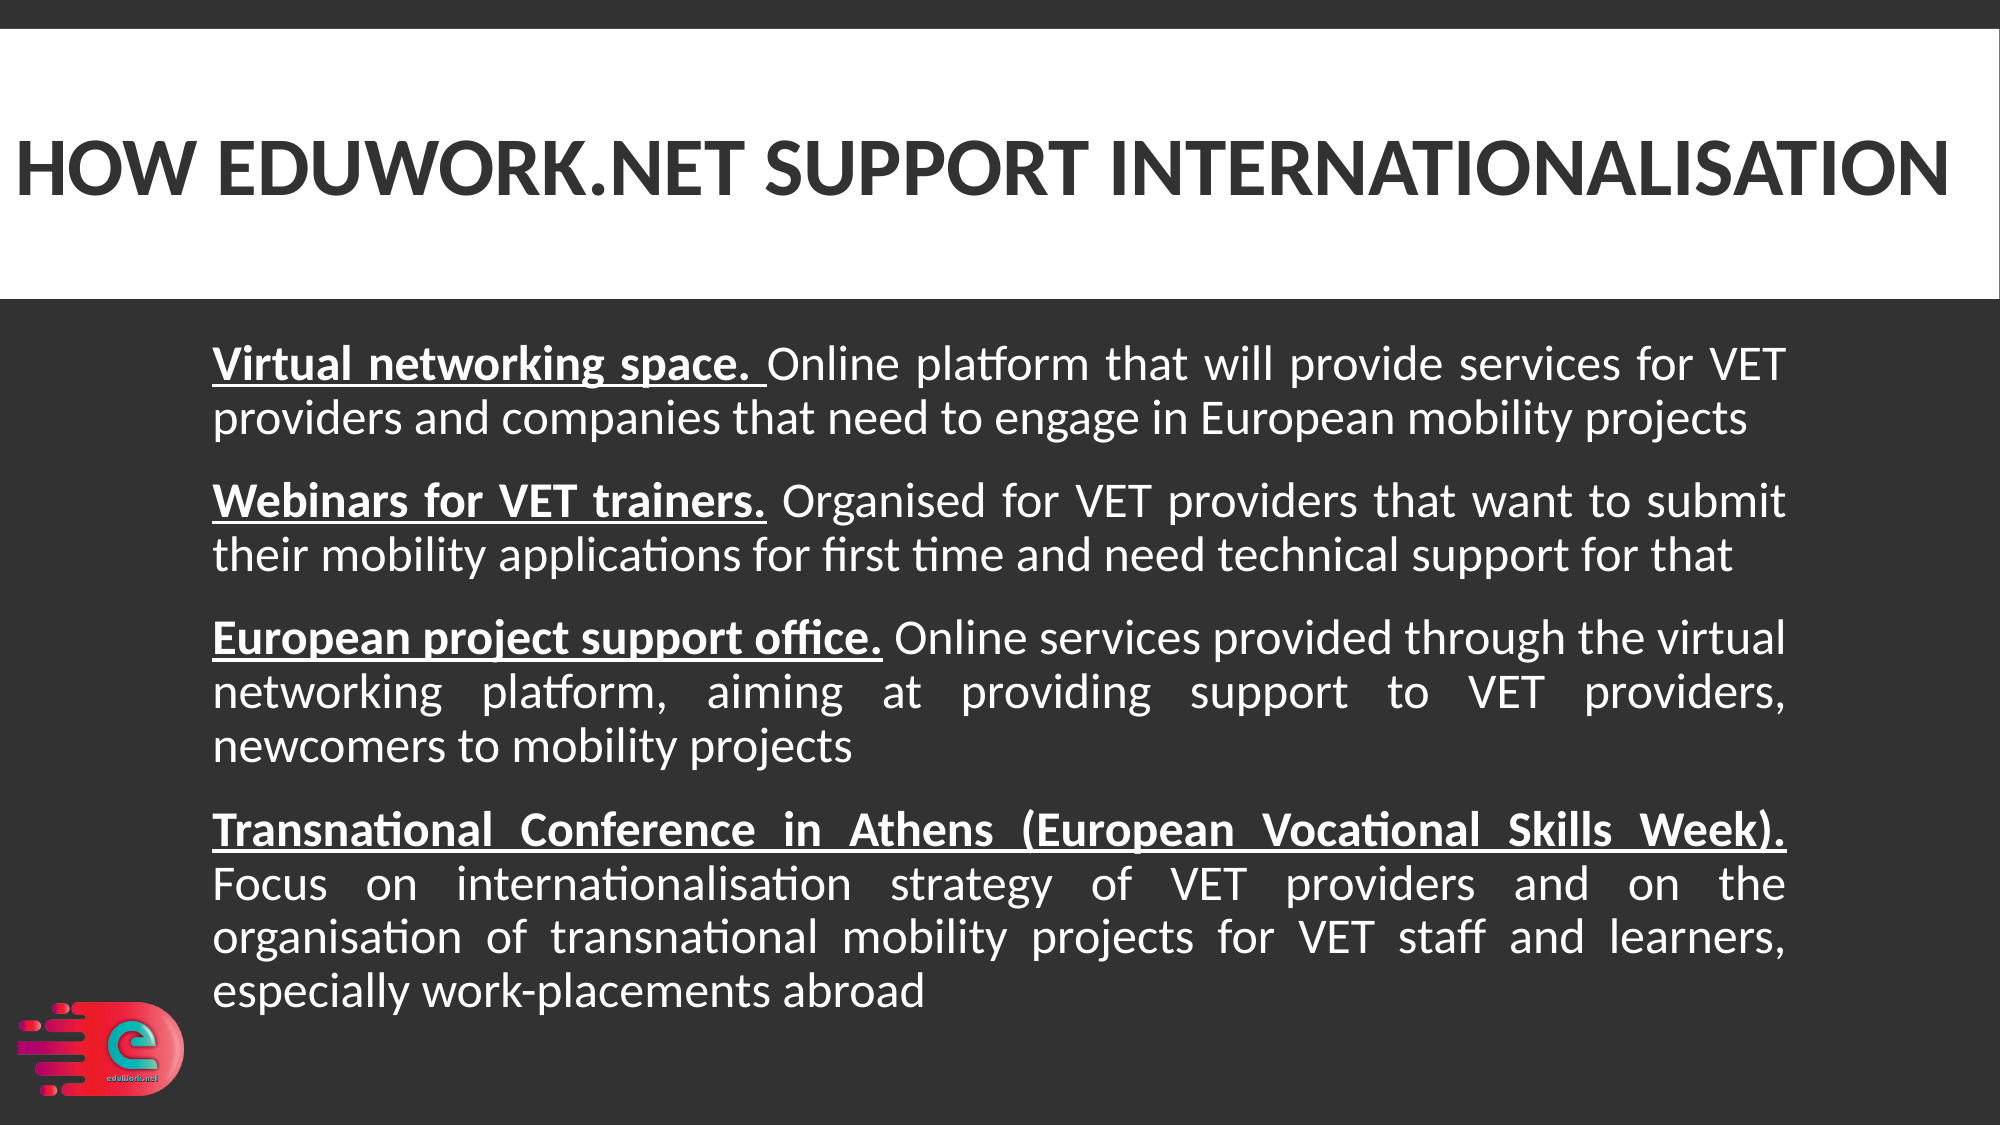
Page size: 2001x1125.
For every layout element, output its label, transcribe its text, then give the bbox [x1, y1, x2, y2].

title How EDUWORK.NET SUPPORT INTERNATIONALISATION [0, 46, 2000, 295]
picture [17, 1002, 184, 1096]
list Virtual networking space. Online platform that will provide services for VET providers and companies that need to engage in European mobility projects Webinars for VET trainers. Organised for VET providers that want to submit their mobility applications for first time and need technical support for that European project support office. Online services provided through the virtual networking platform, aiming at providing support to VET providers, newcomers to mobility projects Transnational Conference in Athens (European Vocational Skills Week). Focus on internationalisation strategy of VET providers and on the organisation of transnational mobility projects for VET staff and learners, especially work-placements abroad [197, 329, 1803, 1020]
